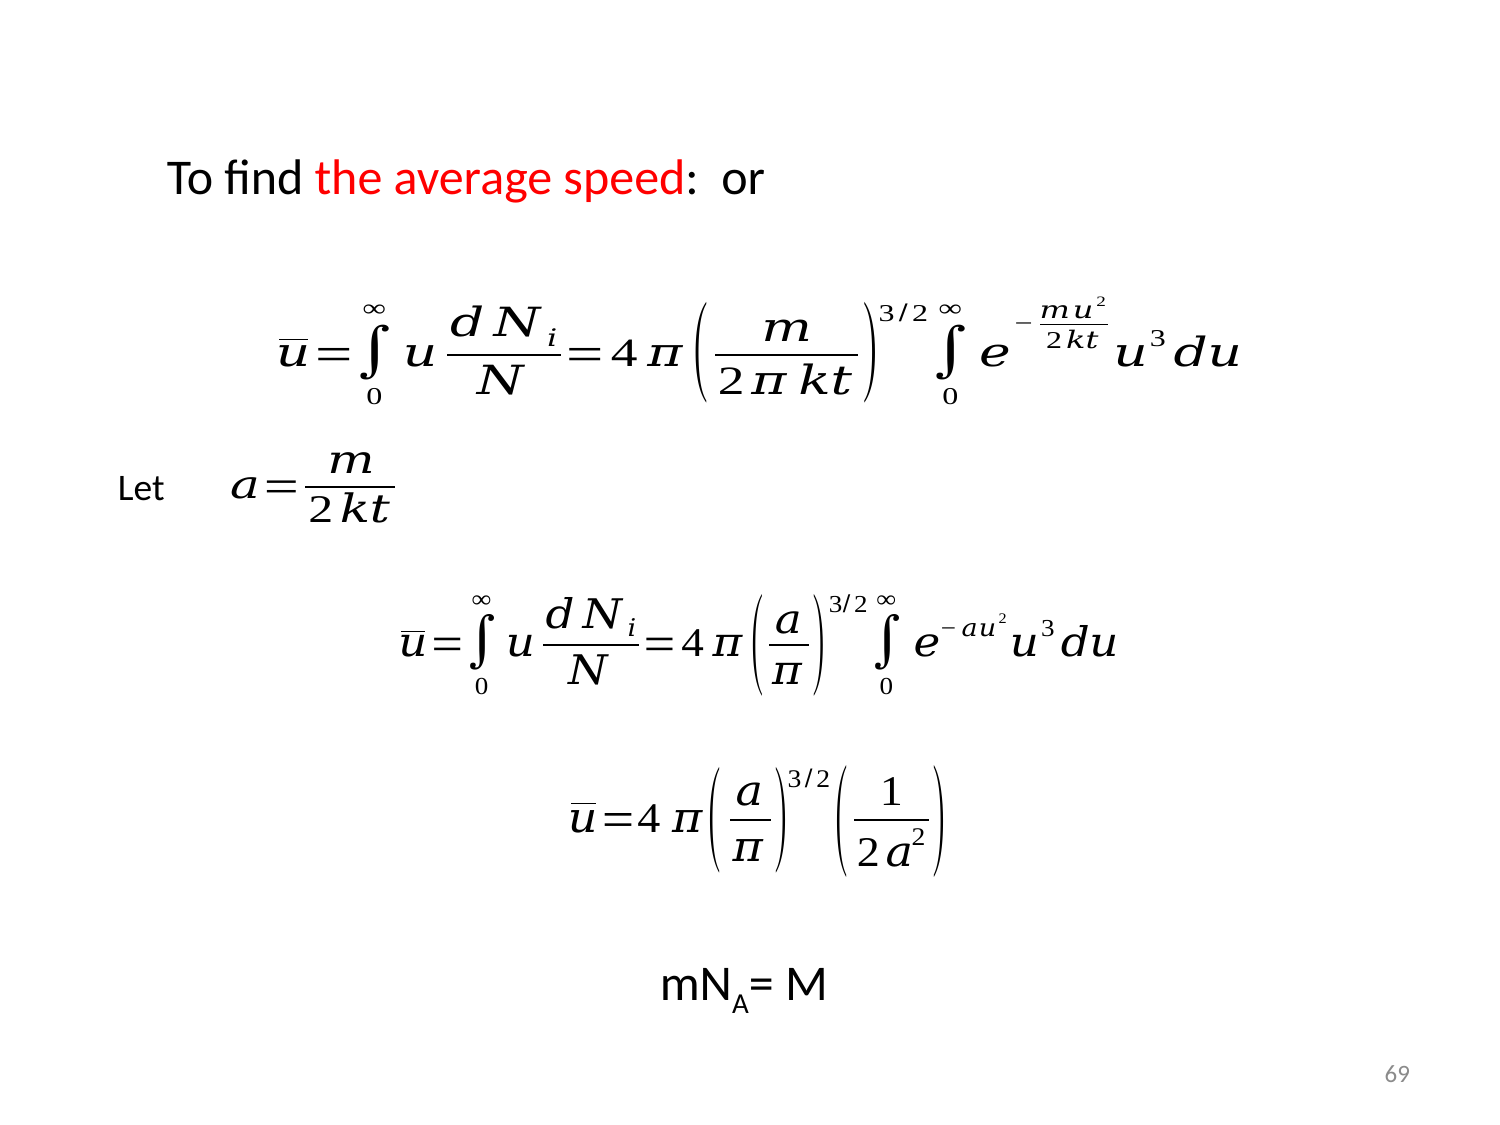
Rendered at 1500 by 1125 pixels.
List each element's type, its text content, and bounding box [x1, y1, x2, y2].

text_box mNA= M [645, 943, 843, 1027]
slide_number 69 [1074, 1042, 1425, 1103]
text_box Let [103, 455, 189, 516]
